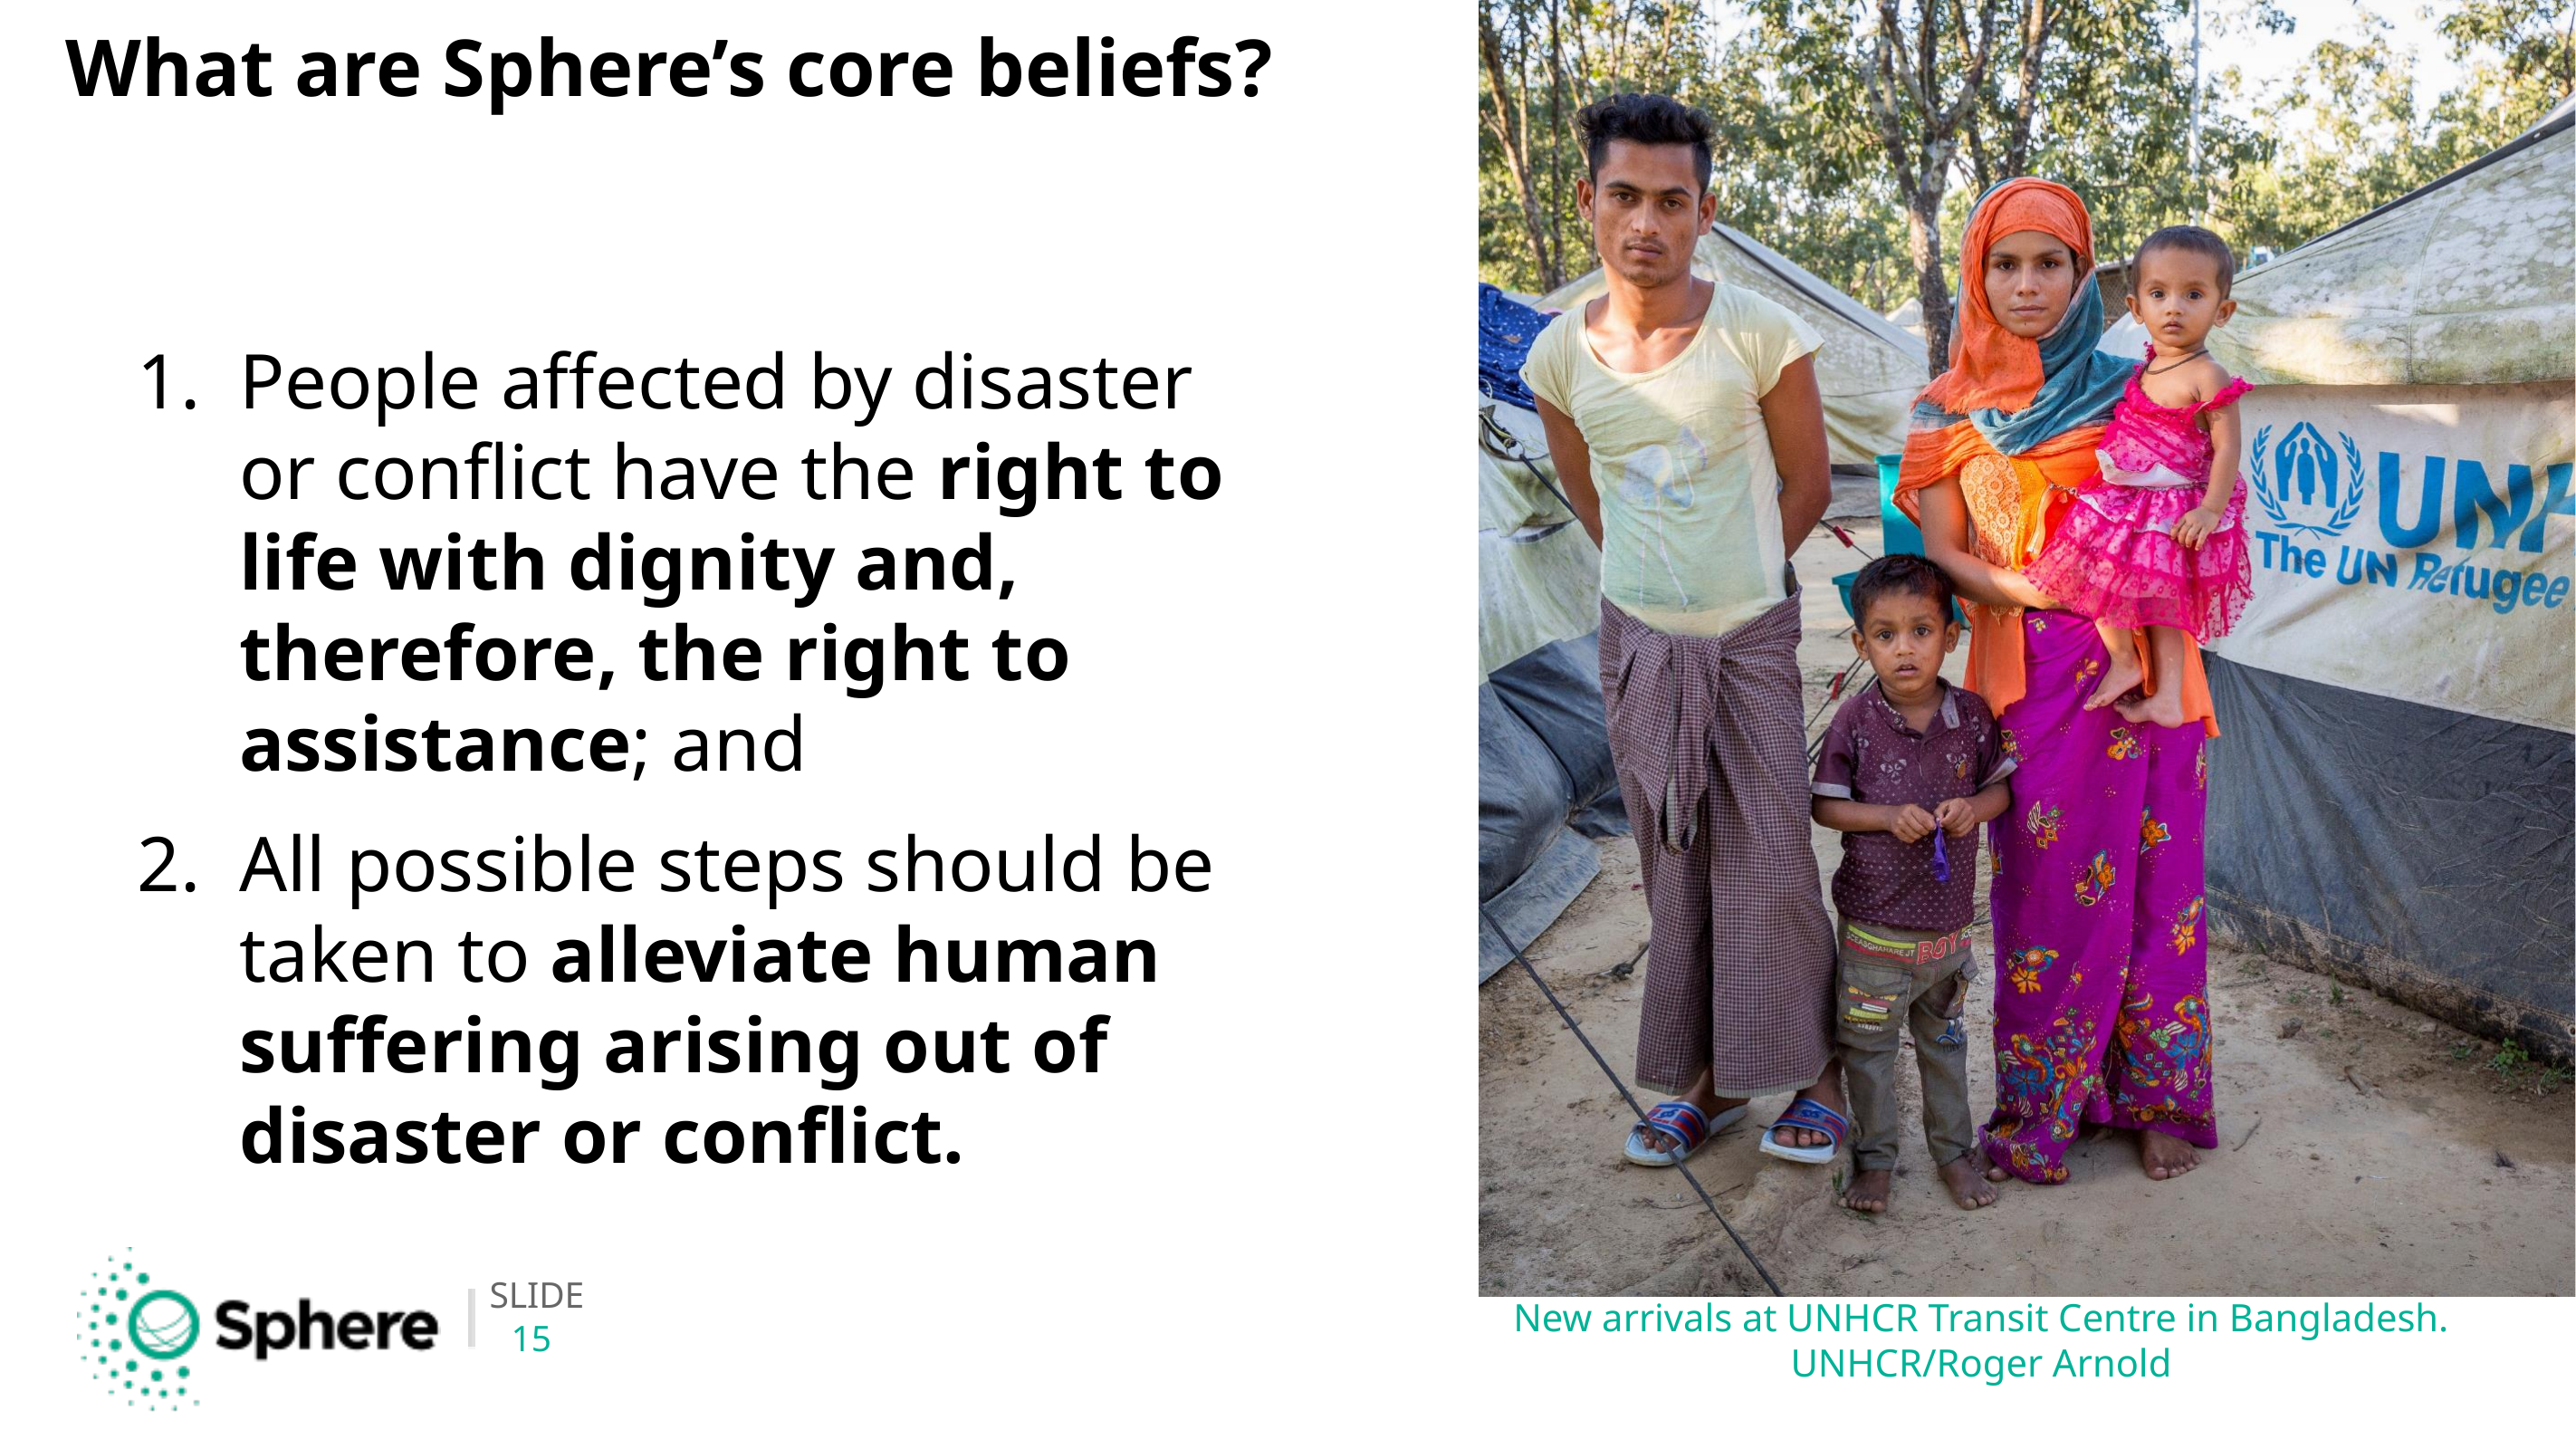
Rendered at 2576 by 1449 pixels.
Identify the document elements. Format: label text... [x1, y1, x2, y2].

text_box New arrivals at UNHCR Transit Centre in Bangladesh. UNHCR/Roger Arnold [1386, 1286, 2576, 1393]
picture [468, 1289, 479, 1349]
text_box People affected by disaster or conflict have the right to life with dignity and, therefore, the right to assistance; and All possible steps should be taken to alleviate human suffering arising out of disaster or conflict. [124, 326, 1288, 1185]
picture [1479, 0, 2576, 1297]
title What are Sphere’s core beliefs? [57, 10, 1388, 179]
slide_number 15 [503, 1308, 563, 1367]
picture [77, 1247, 441, 1414]
